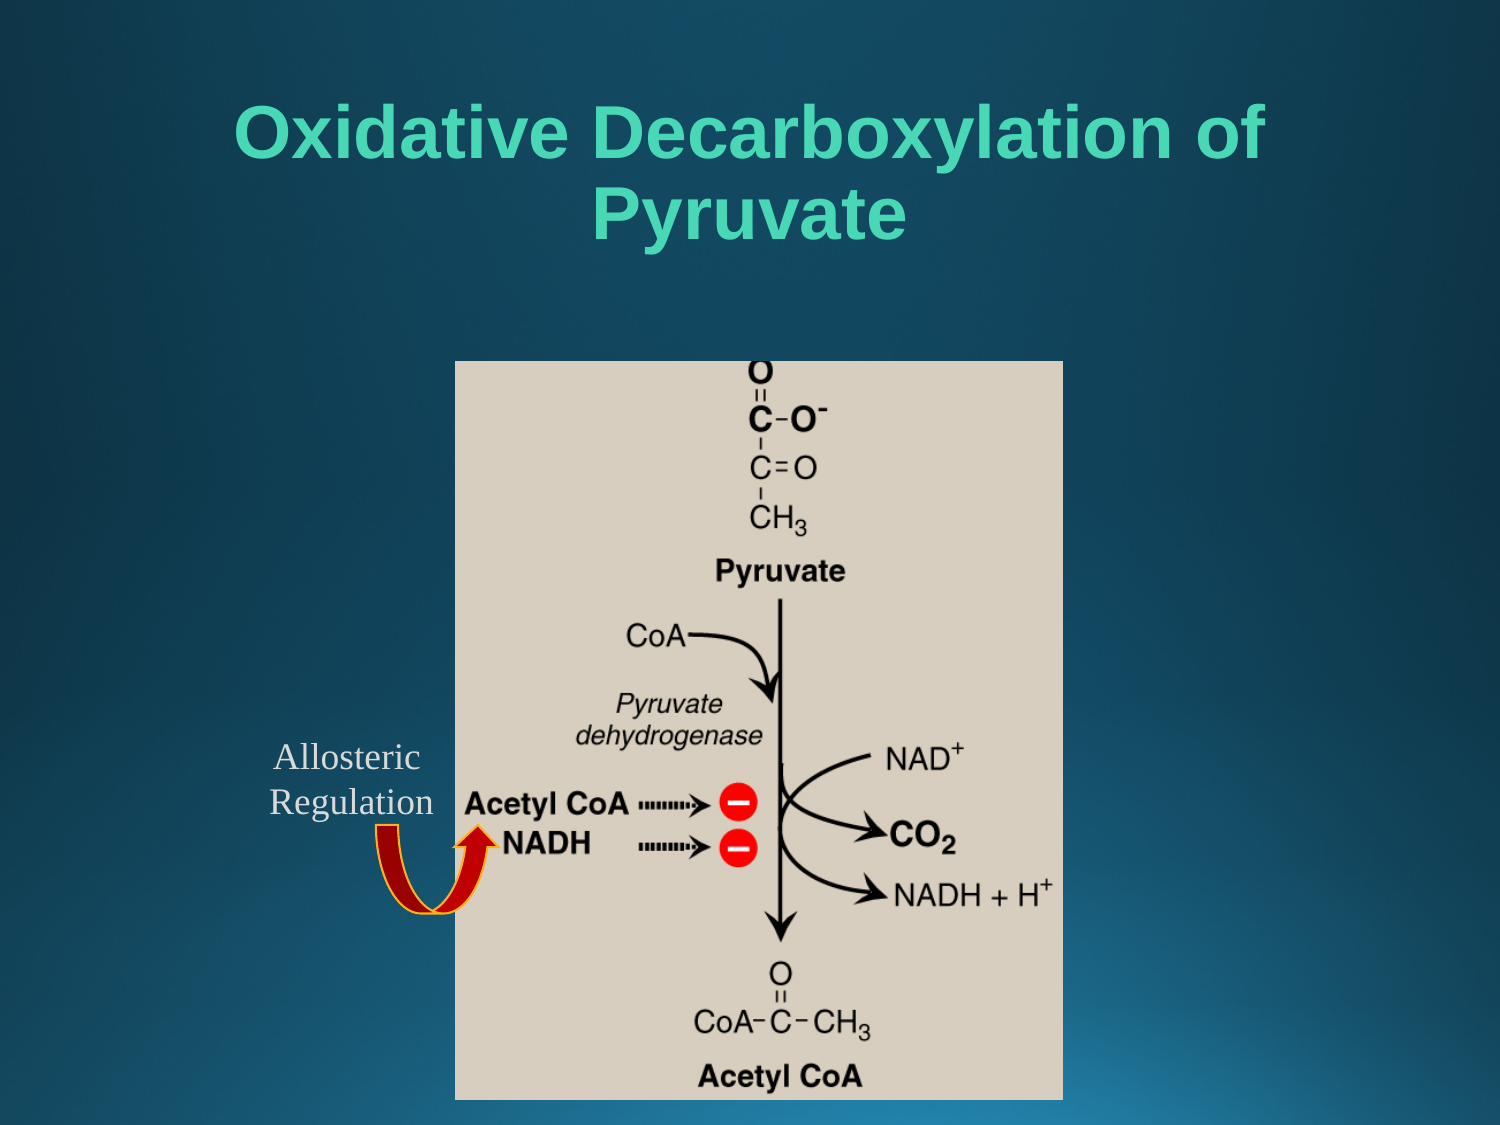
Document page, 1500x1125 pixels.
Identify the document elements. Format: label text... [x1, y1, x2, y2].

picture [0, 0, 1500, 1125]
text_box [374, 823, 455, 915]
title Oxidative Decarboxylation of Pyruvate [62, 87, 1438, 263]
text_box Allosteric Regulation [254, 724, 449, 830]
